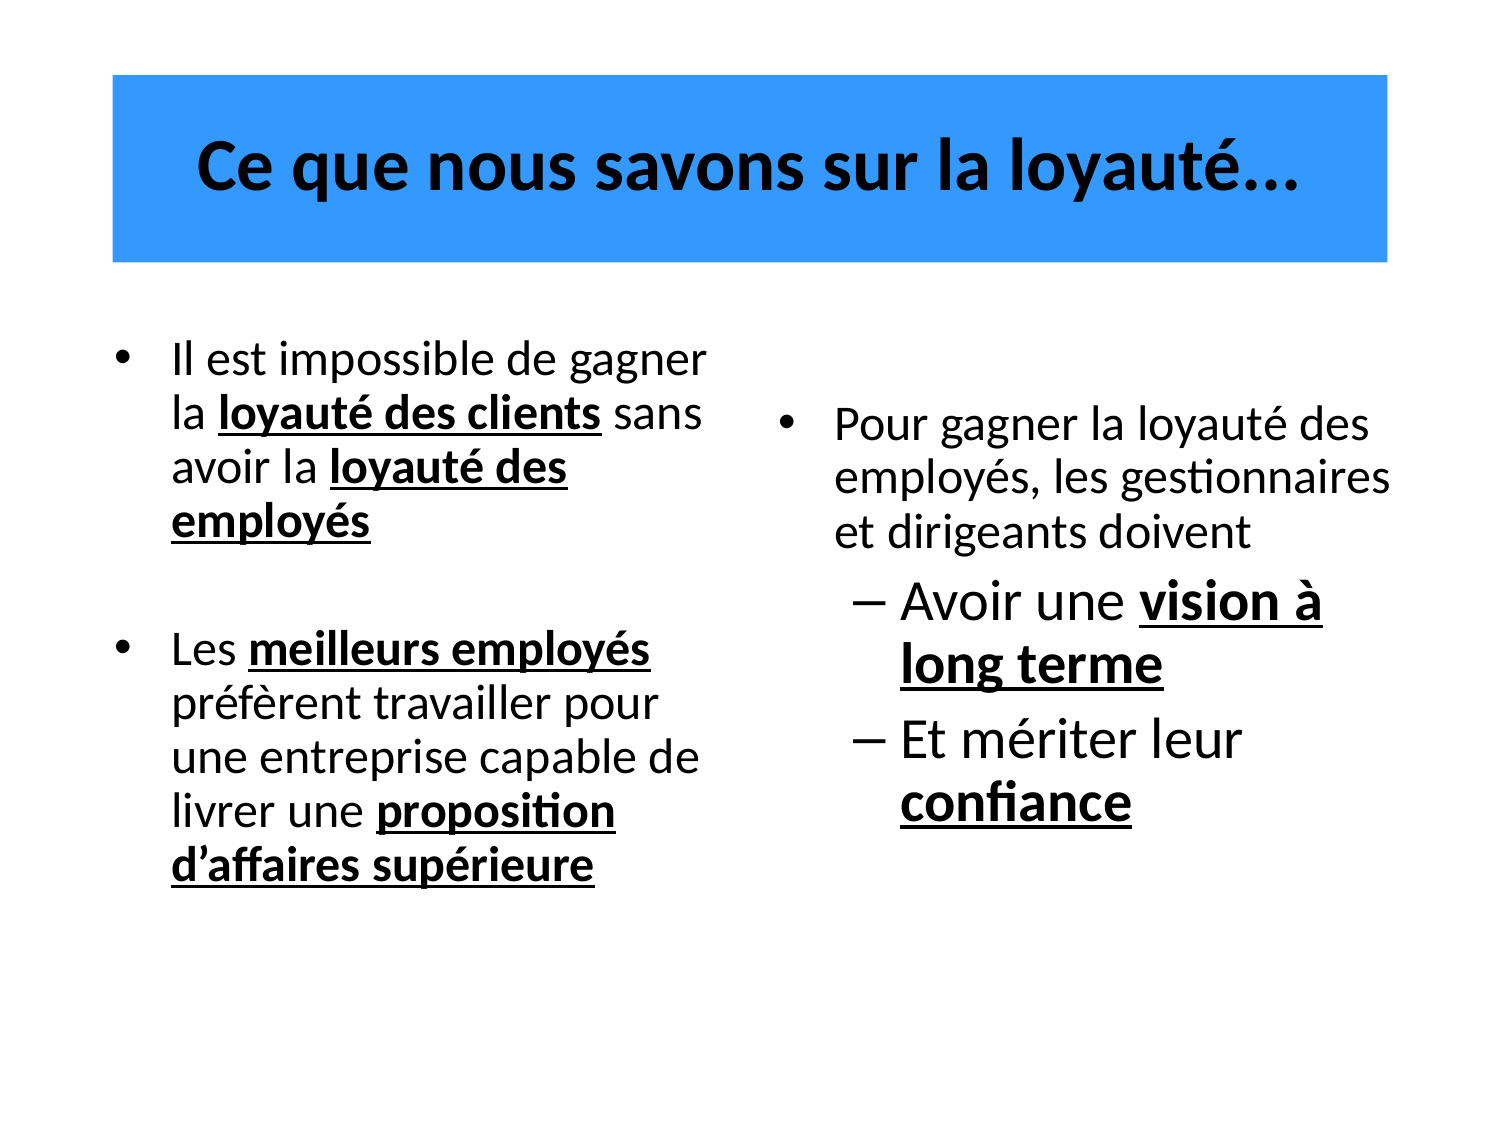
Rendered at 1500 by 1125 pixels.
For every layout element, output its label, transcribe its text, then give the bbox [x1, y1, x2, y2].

list Il est impossible de gagner la loyauté des clients sans avoir la loyauté des employés Les meilleurs employés préfèrent travailler pour une entreprise capable de livrer une proposition d’affaires supérieure [99, 324, 754, 1061]
title Ce que nous savons sur la loyauté... [112, 75, 1388, 263]
list Pour gagner la loyauté des employés, les gestionnaires et dirigeants doivent Avoir une vision à long terme Et mériter leur confiance [763, 255, 1425, 899]
